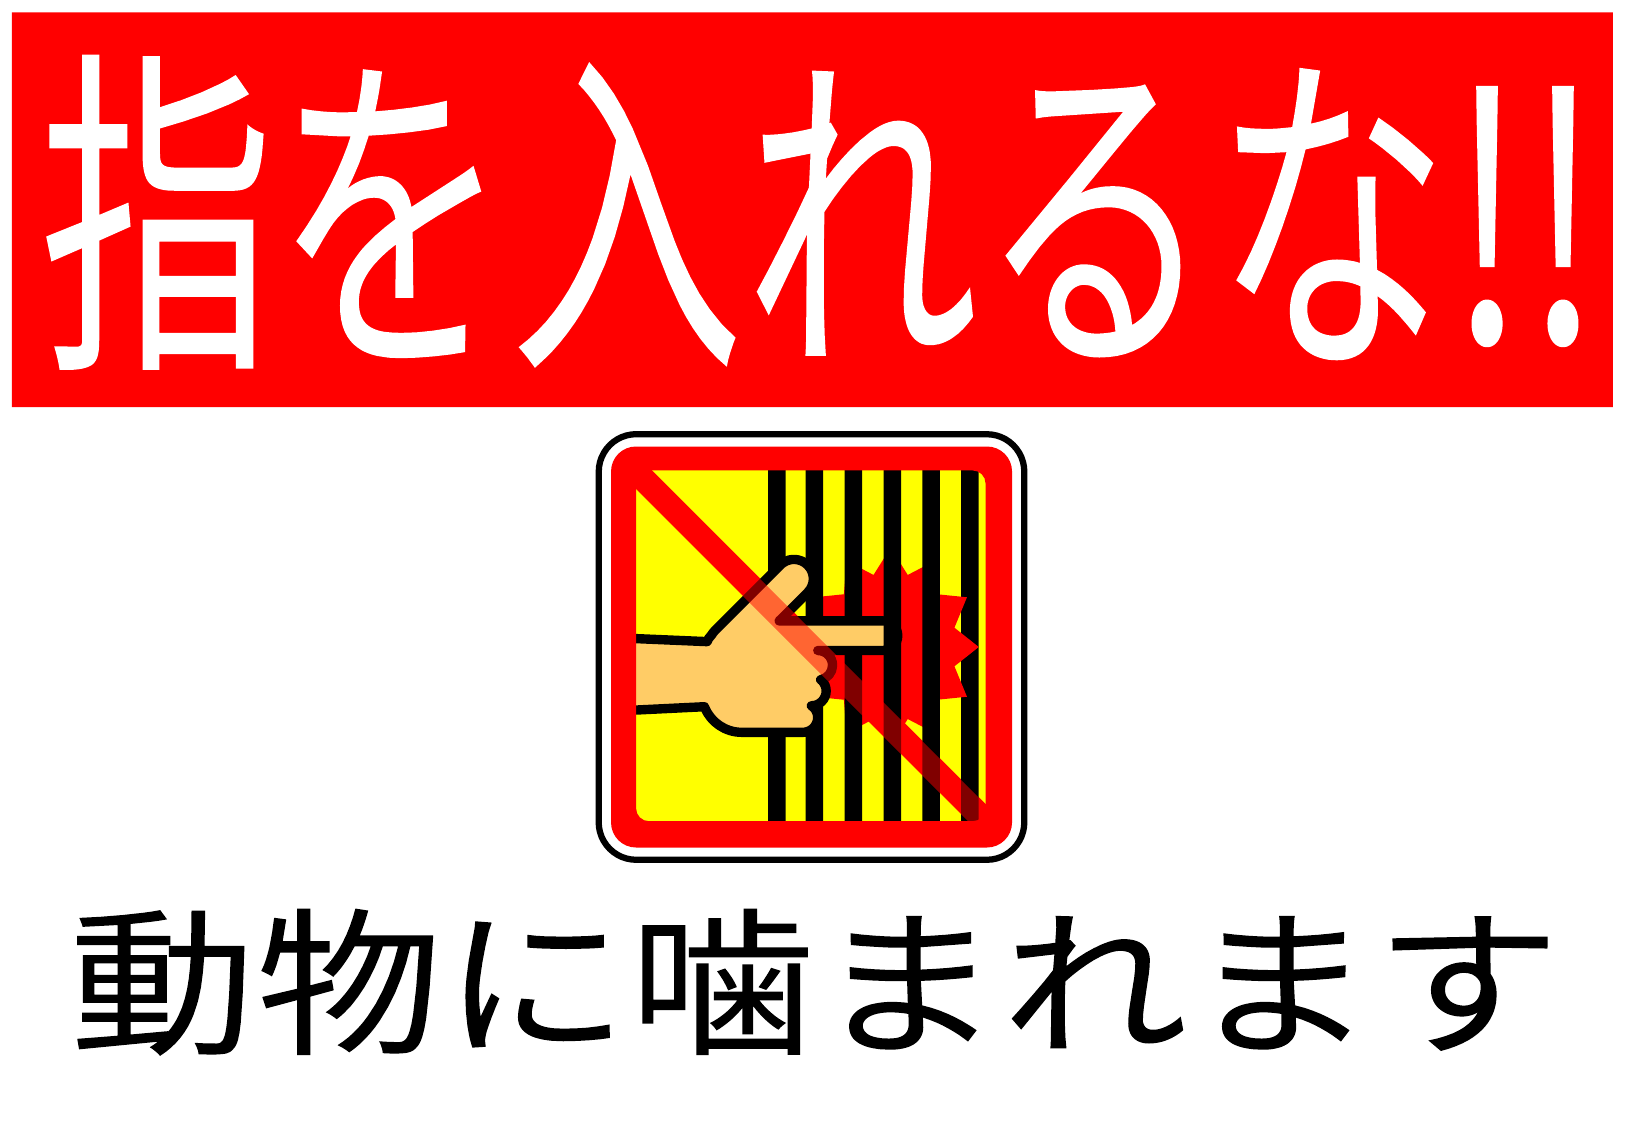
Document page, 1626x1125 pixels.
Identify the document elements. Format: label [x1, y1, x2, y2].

text_box [11, 11, 1614, 408]
text_box [598, 434, 1025, 860]
